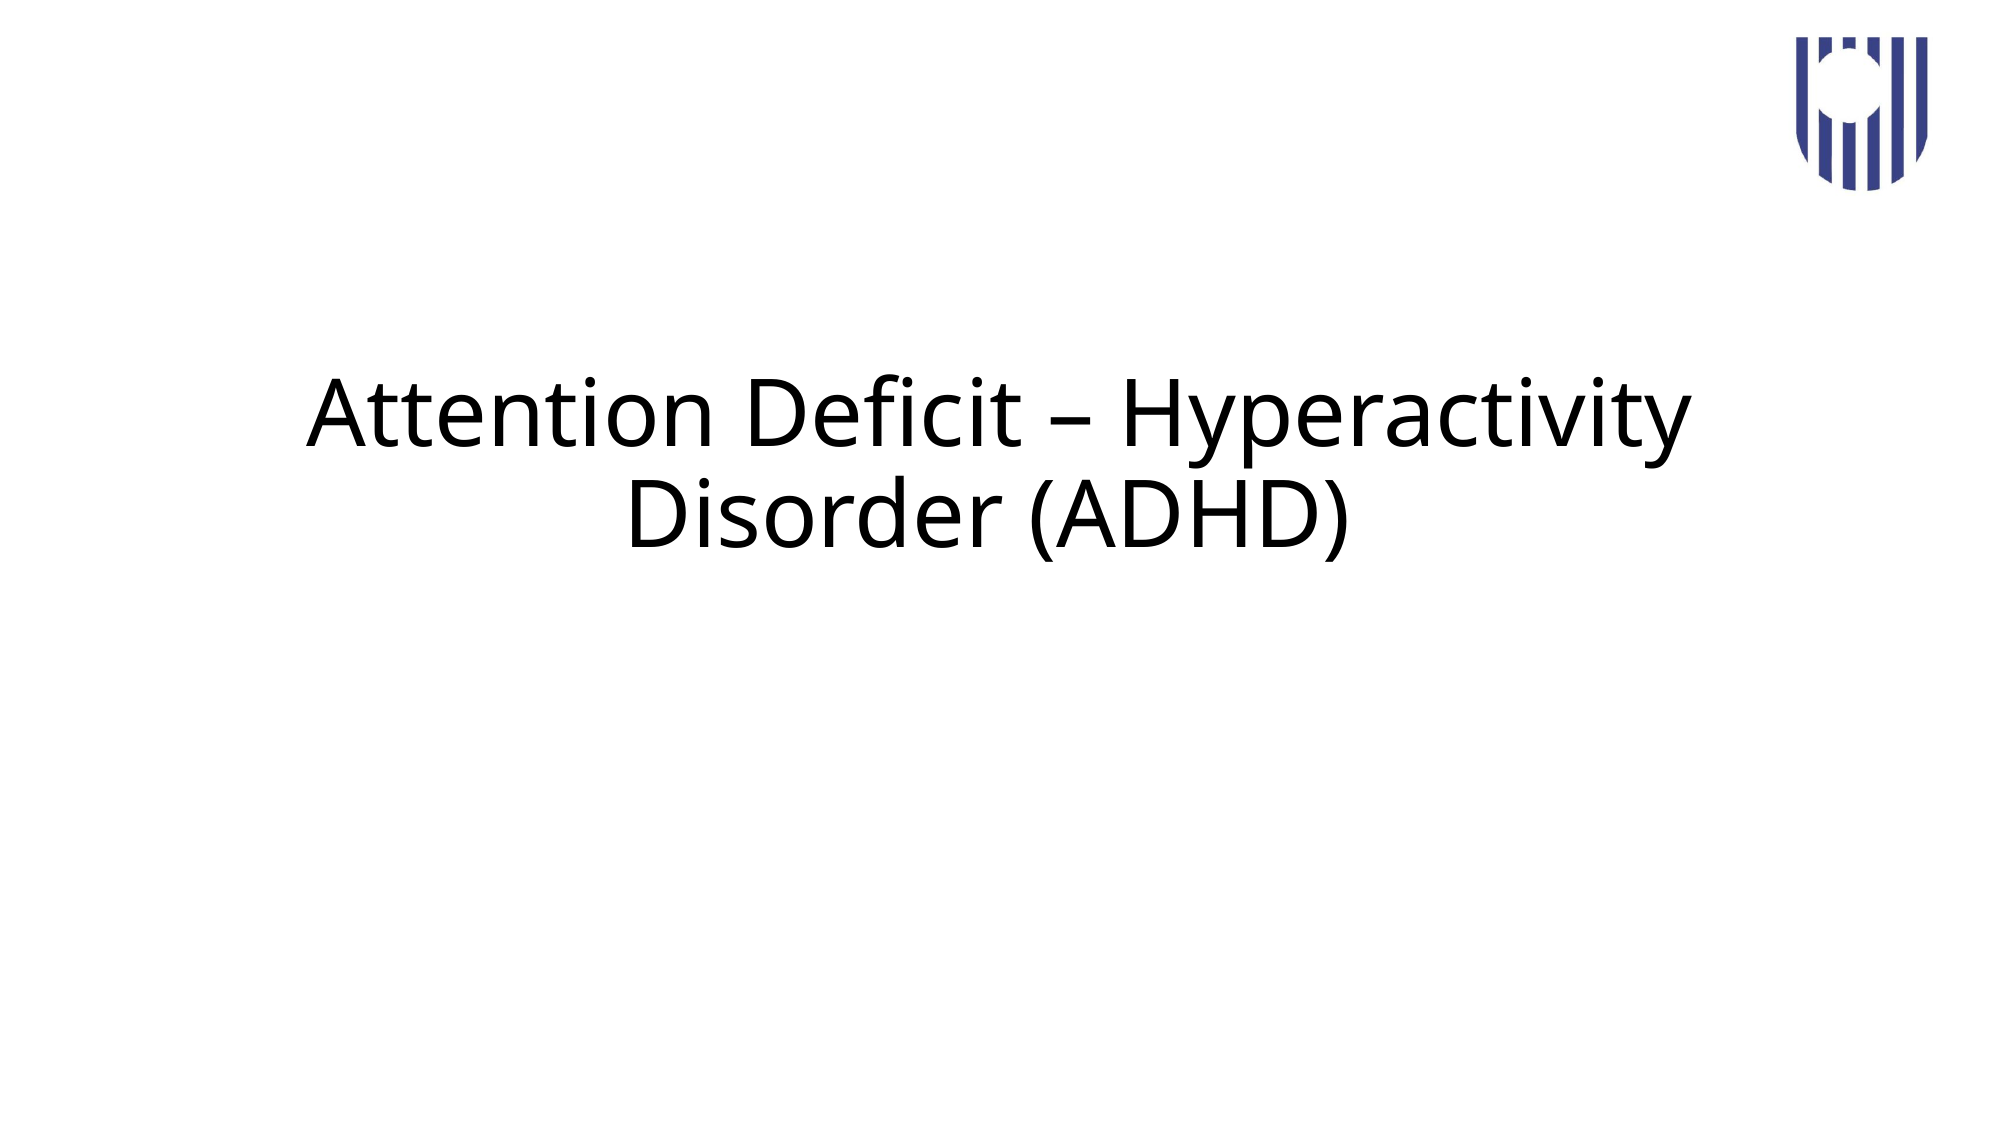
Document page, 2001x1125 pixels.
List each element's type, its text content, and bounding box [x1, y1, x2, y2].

title Attention Deficit – Hyperactivity Disorder (ADHD) [249, 184, 1750, 576]
picture [1742, 0, 1983, 240]
